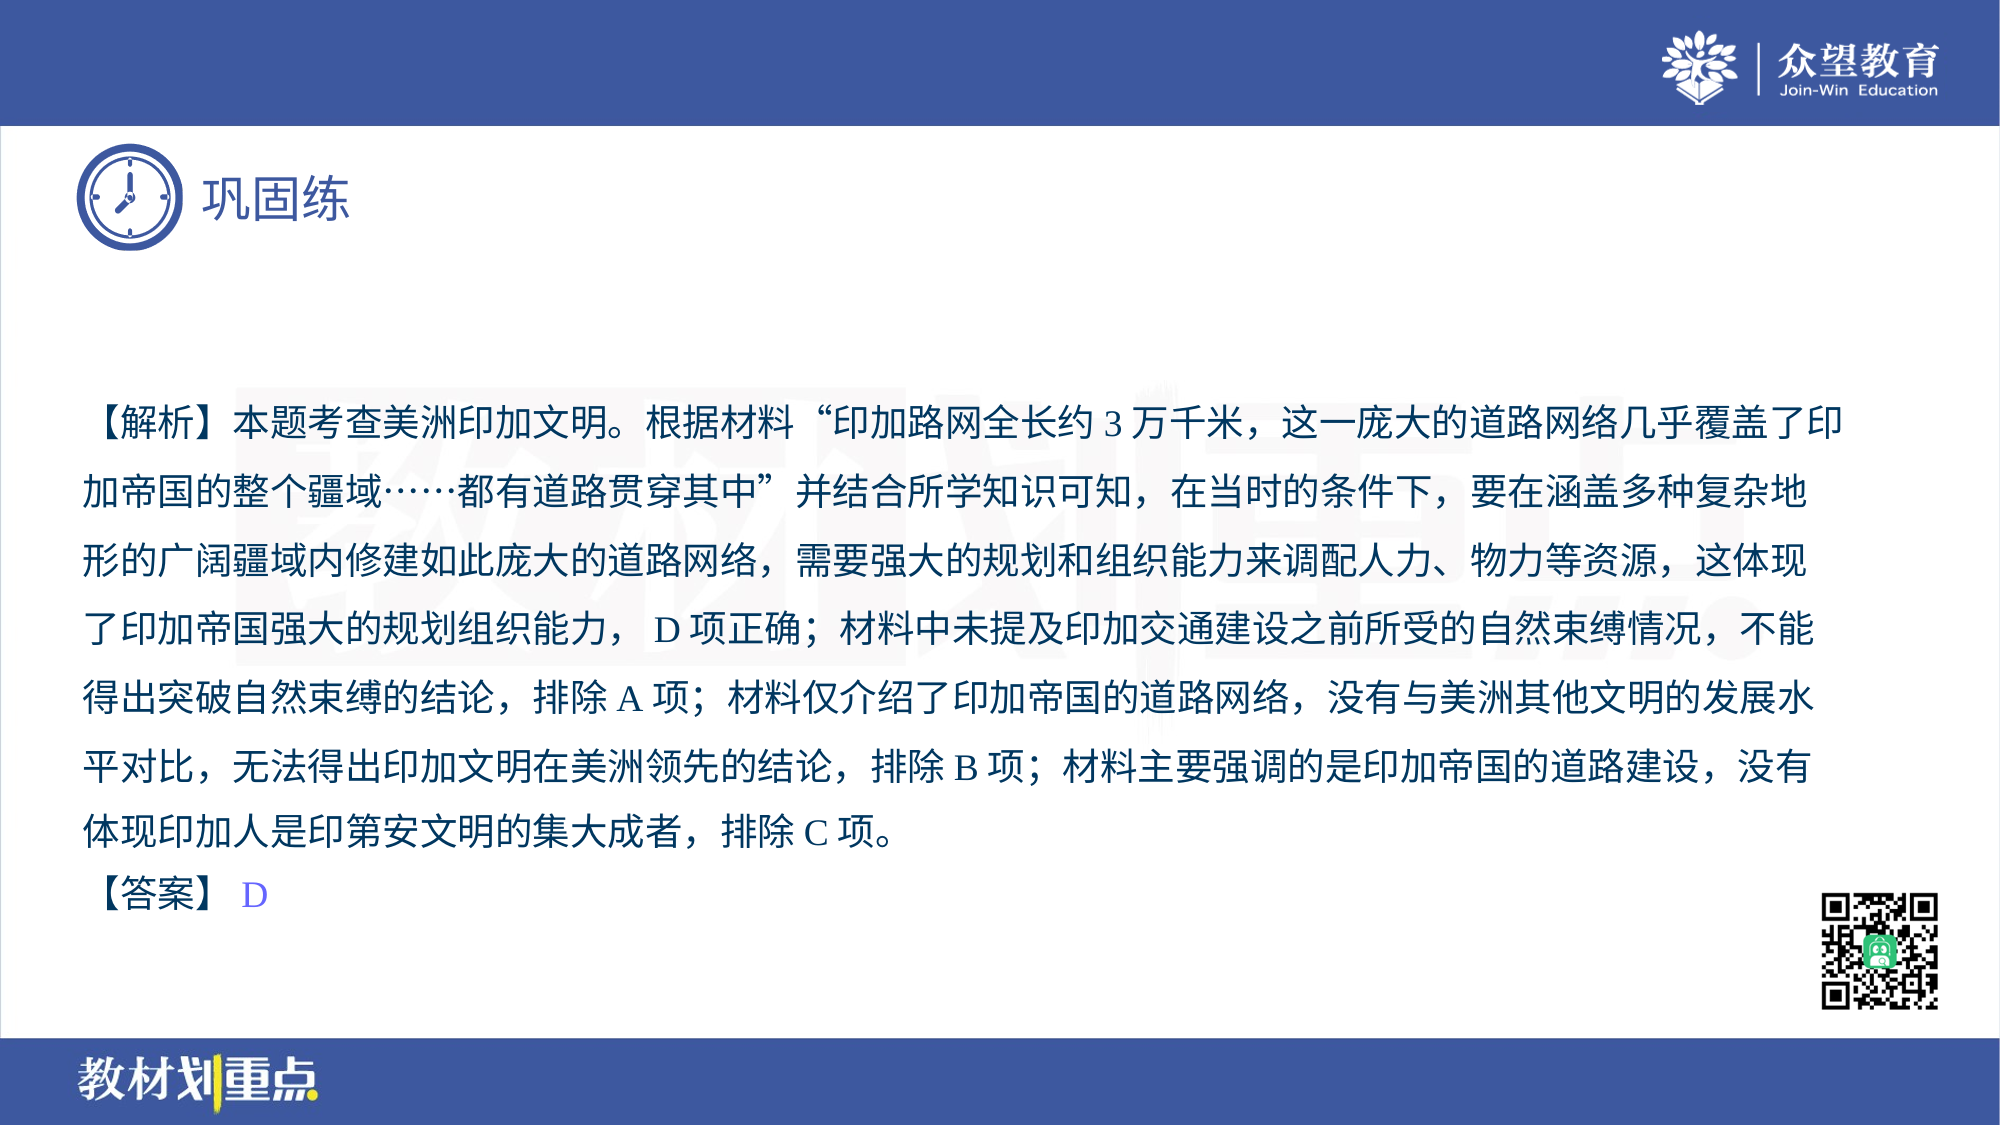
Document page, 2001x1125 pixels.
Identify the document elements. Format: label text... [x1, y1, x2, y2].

text_box 【答案】D [82, 848, 1817, 908]
text_box 【解析】本题考查美洲印加文明。根据材料“印加路网全长约3万千米，这一庞大的道路网络几乎覆盖了印 加帝国的整个疆域……都有道路贯穿其中”并结合所学知识可知，在当时的条件下，要在涵盖多种复杂地 形的广阔疆域内修建如此庞大的道路网络，需要强大的规划和组织能力来调配人力、物力等资源，这体现 了印加帝国强大的规划组织能力，D项正确；材料中未提及印加交通建设之前所受的自然束缚情况，不能 得出突破自然束缚的结论，排除A项；材料仅介绍了印加帝国的道路网络，没有与美洲其他文明的发展水 平对比，无法得出印加文明在美洲领先的结论，排除B项；材料主要强调的是印加帝国的道路建设，没有 体现印加人是印第安文明的集大成者，排除C项。 [82, 375, 1817, 846]
picture [0, 0, 2000, 1125]
